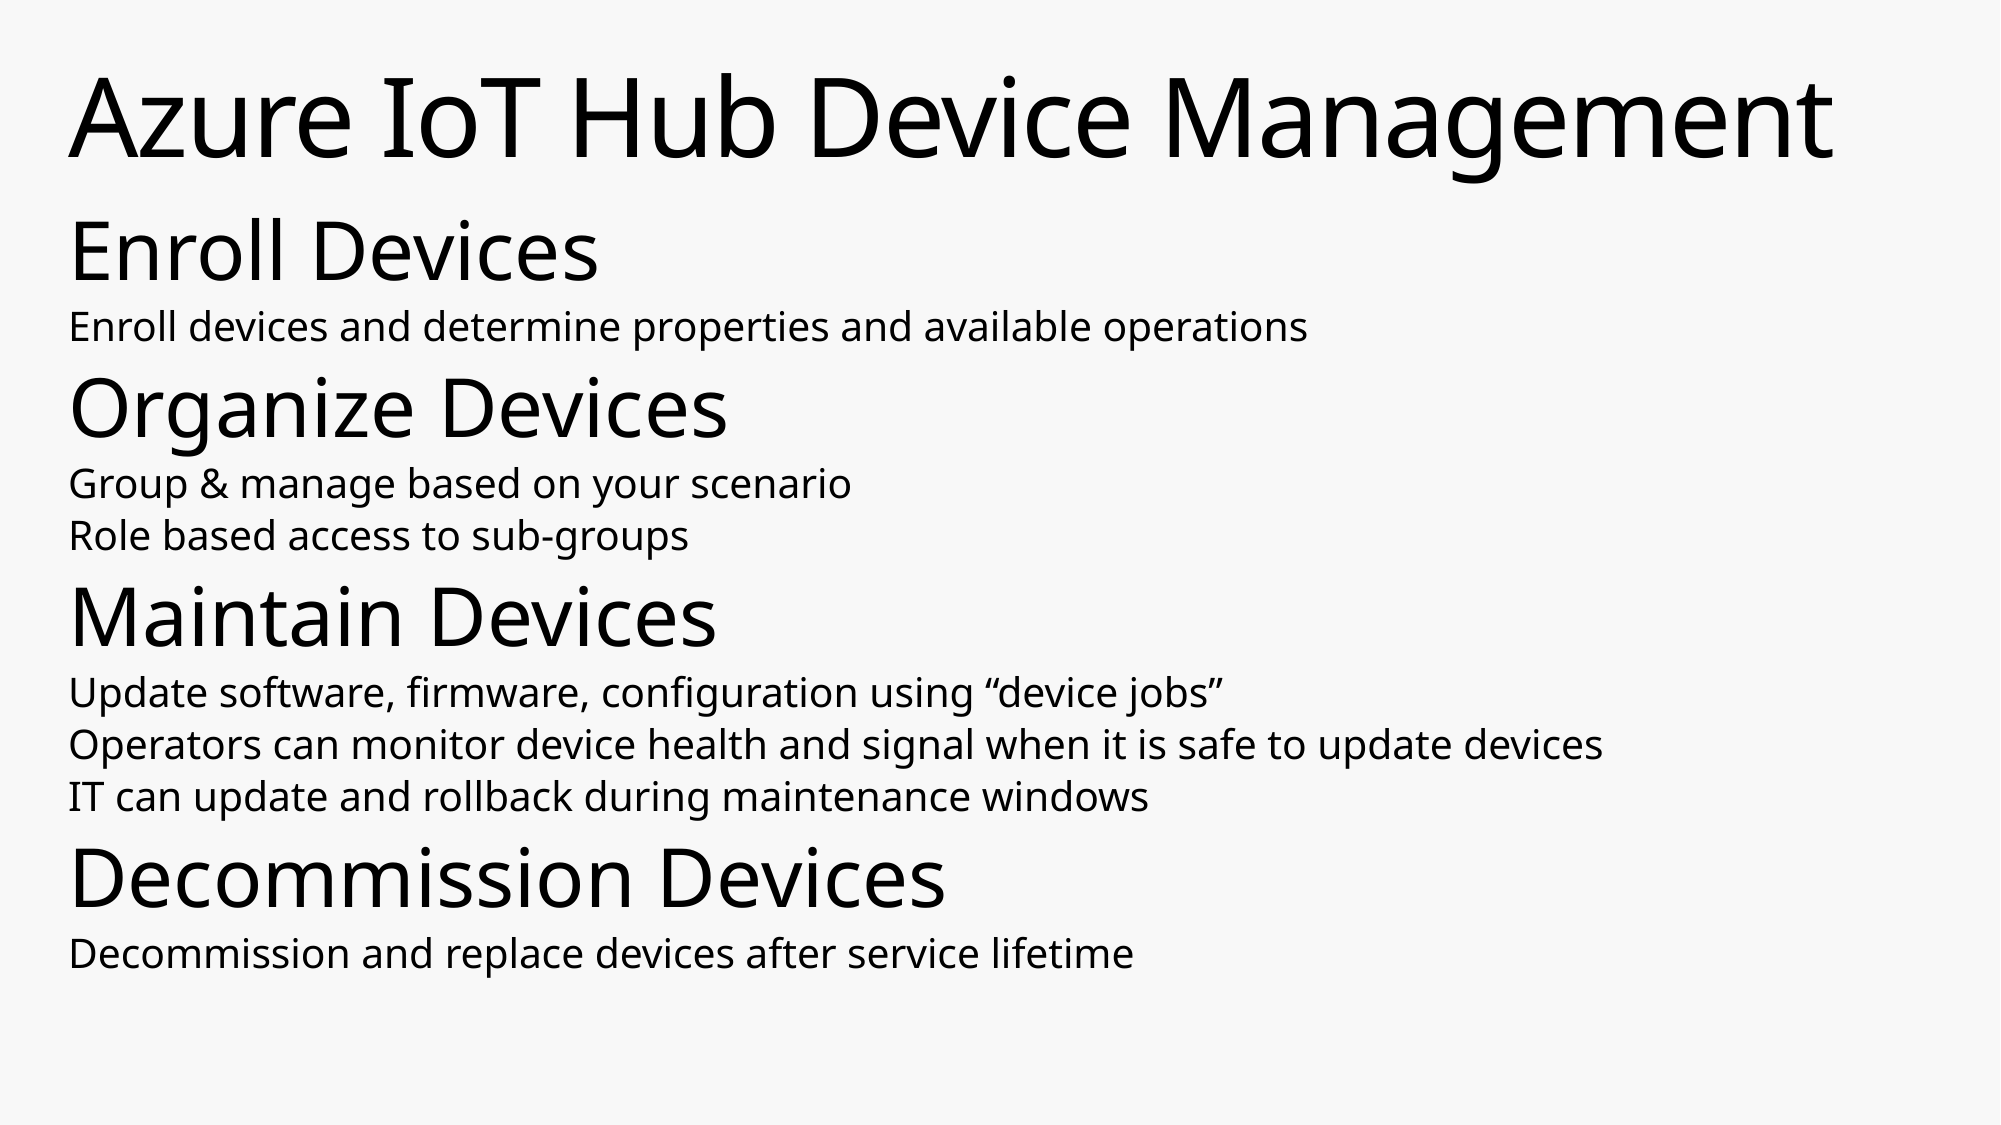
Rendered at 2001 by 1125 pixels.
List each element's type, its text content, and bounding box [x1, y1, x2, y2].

list Enroll Devices Enroll devices and determine properties and available operations Organize Devices Group & manage based on your scenario Role based access to sub-groups Maintain Devices Update software, firmware, configuration using “device jobs” Operators can monitor device health and signal when it is safe to update devices IT can update and rollback during maintenance windows Decommission Devices Decommission and replace devices after service lifetime [44, 195, 1956, 1077]
title Azure IoT Hub Device Management [44, 47, 1957, 196]
